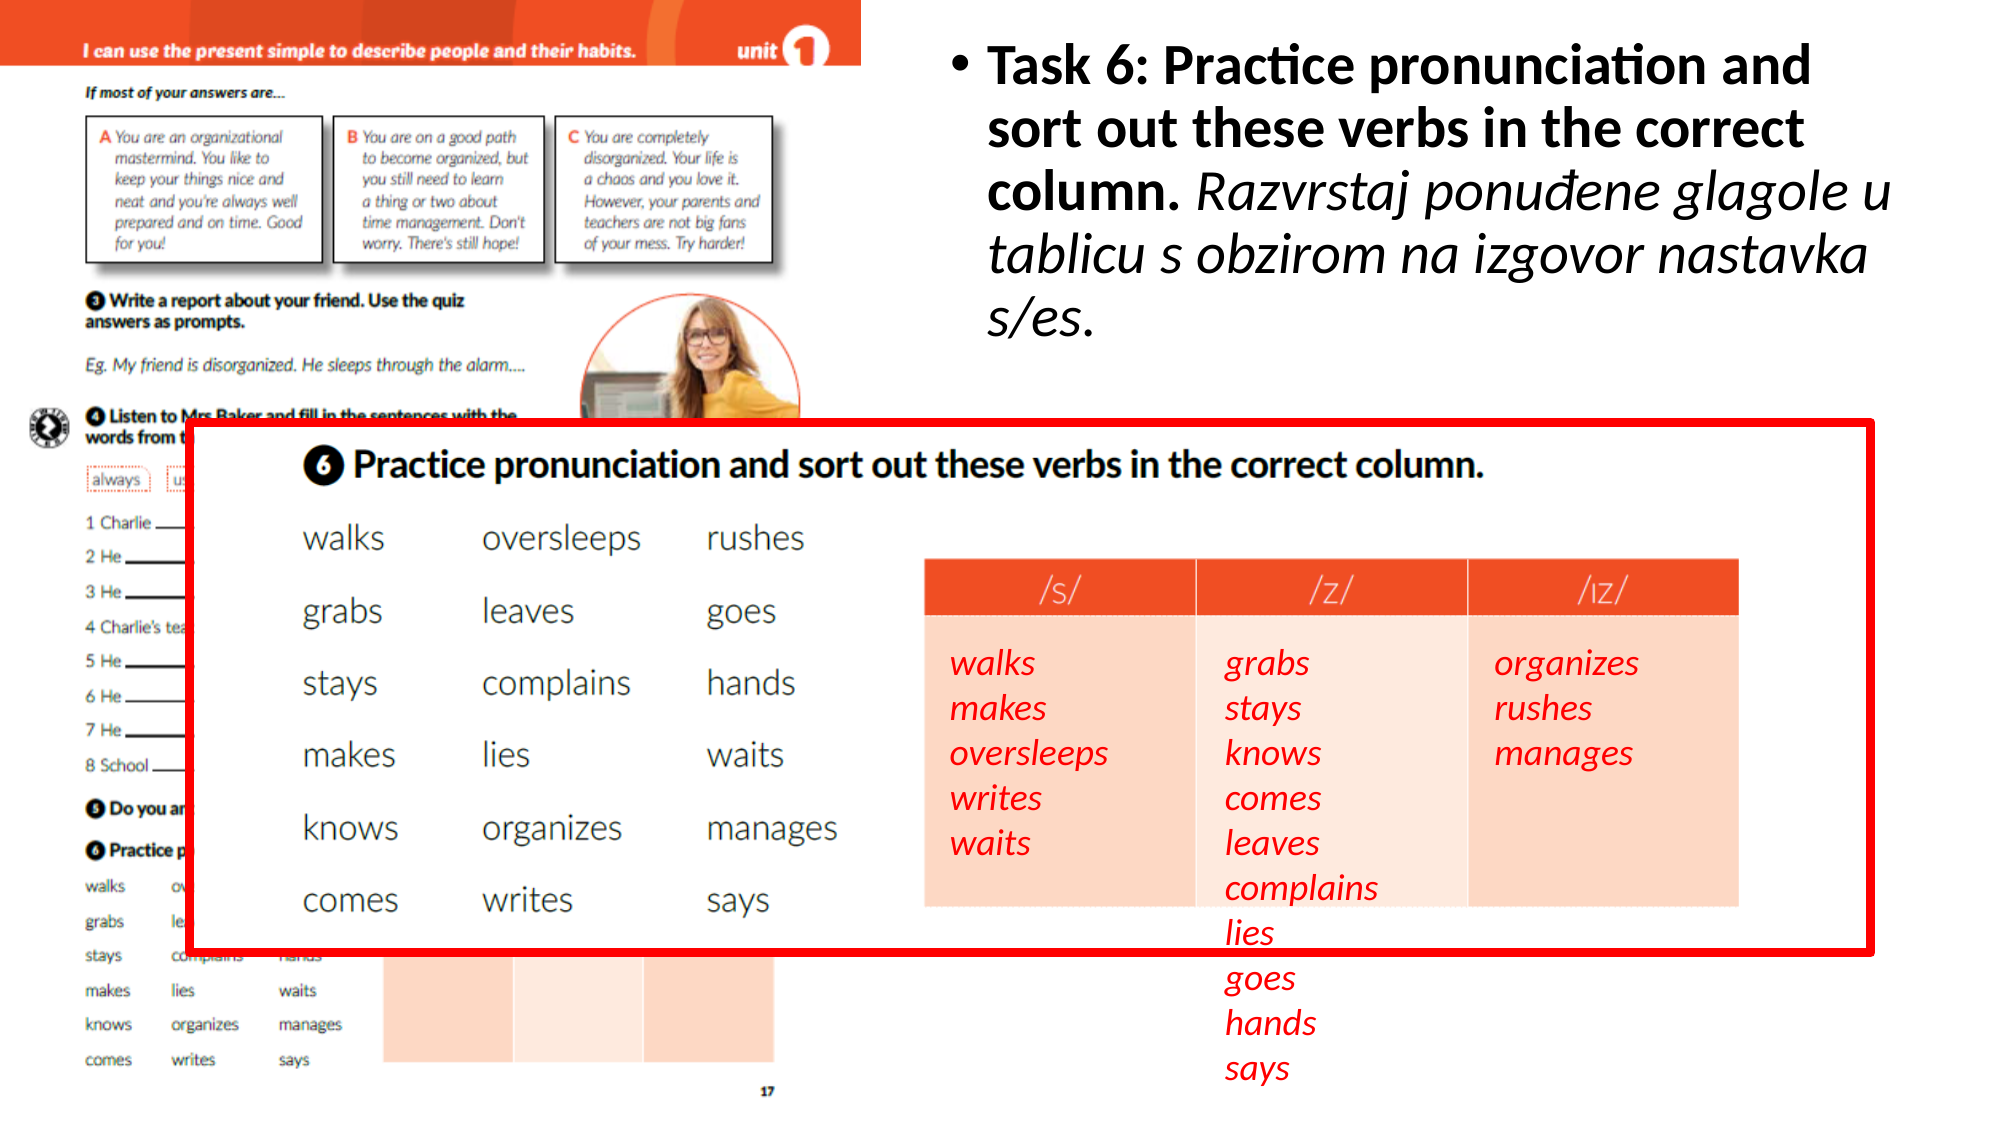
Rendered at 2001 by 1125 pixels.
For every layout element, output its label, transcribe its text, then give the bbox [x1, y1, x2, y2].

picture [0, 0, 1866, 1125]
text_box grabs stays knows comes leaves complains lies goes hands says [1210, 948, 1452, 1096]
list Task 6: Practice pronunciation and sort out these verbs in the correct column. Razvrstaj ponuđene glagole u tablicu s obzirom na izgovor nastavka s/es. [934, 27, 1932, 394]
